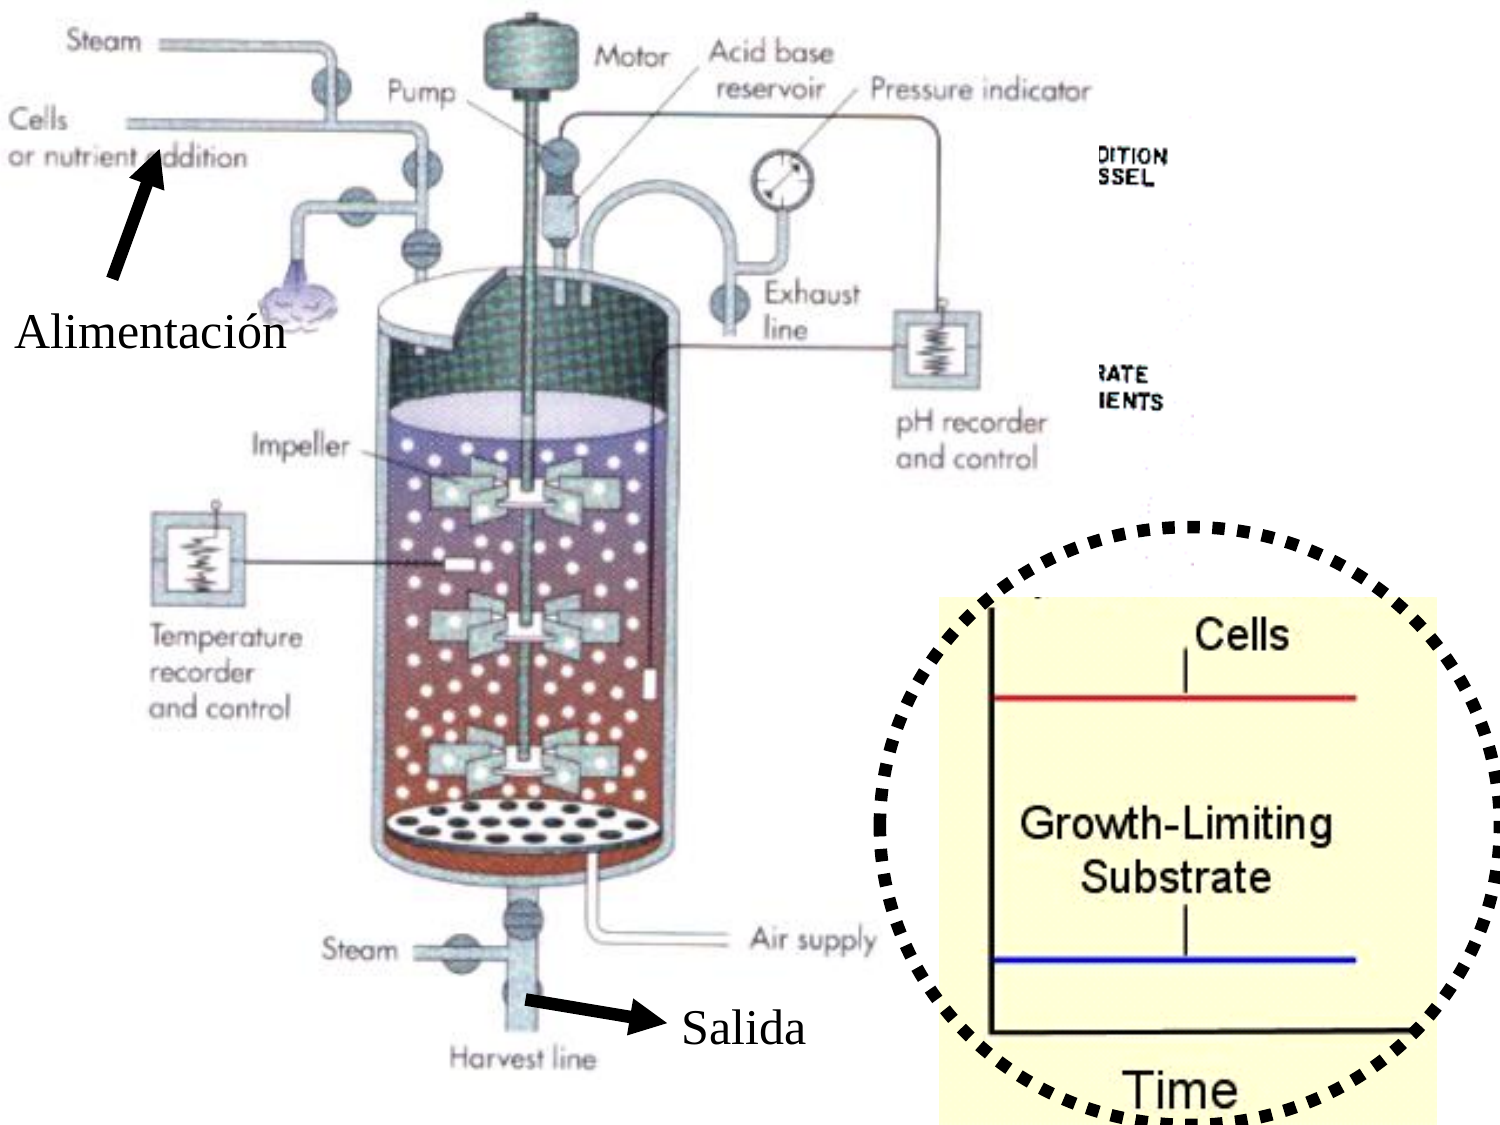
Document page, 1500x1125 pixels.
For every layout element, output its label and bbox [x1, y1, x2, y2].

text_box [1204, 527, 1388, 596]
text_box [1442, 651, 1500, 1001]
text_box [1103, 62, 1201, 596]
picture [0, 0, 1438, 1125]
